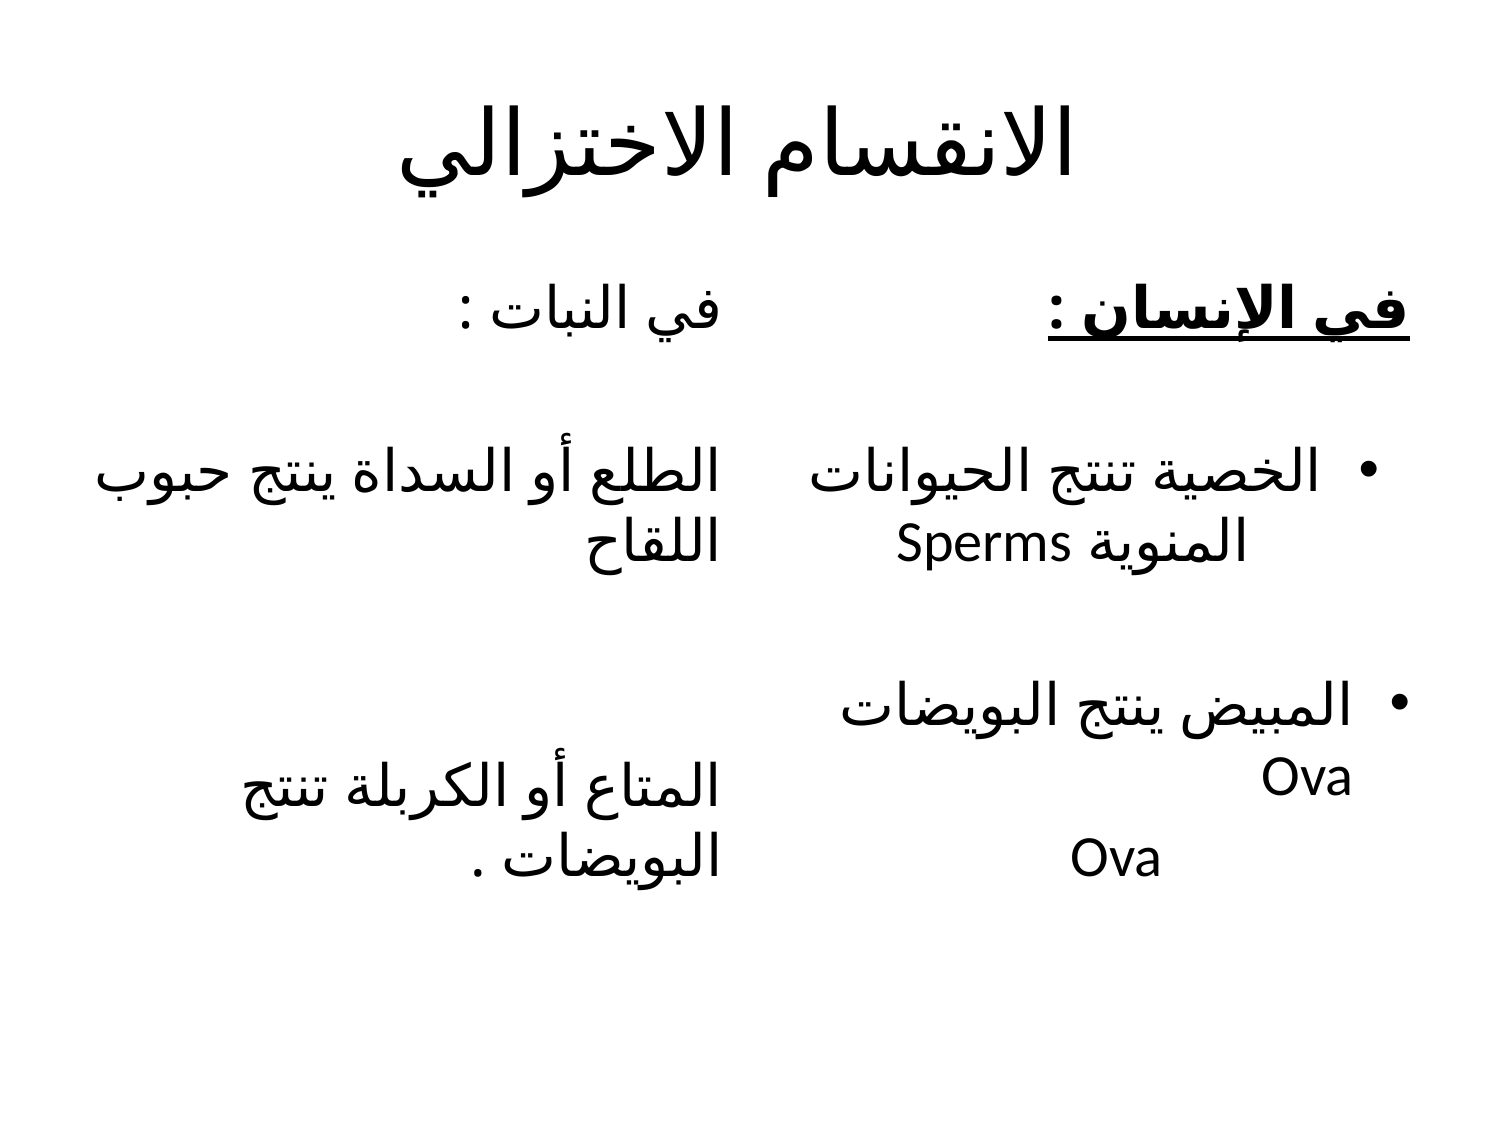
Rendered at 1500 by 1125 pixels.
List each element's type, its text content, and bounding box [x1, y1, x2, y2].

list في الإنسان : الخصية تنتج الحيوانات المنوية Sperms المبيض ينتج البويضات Ova Ova [762, 262, 1425, 1005]
list في النبات : الطلع أو السداة ينتج حبوب اللقاح المتاع أو الكربلة تنتج البويضات . [75, 262, 738, 1005]
title الانقسام الاختزالي [75, 45, 1425, 233]
